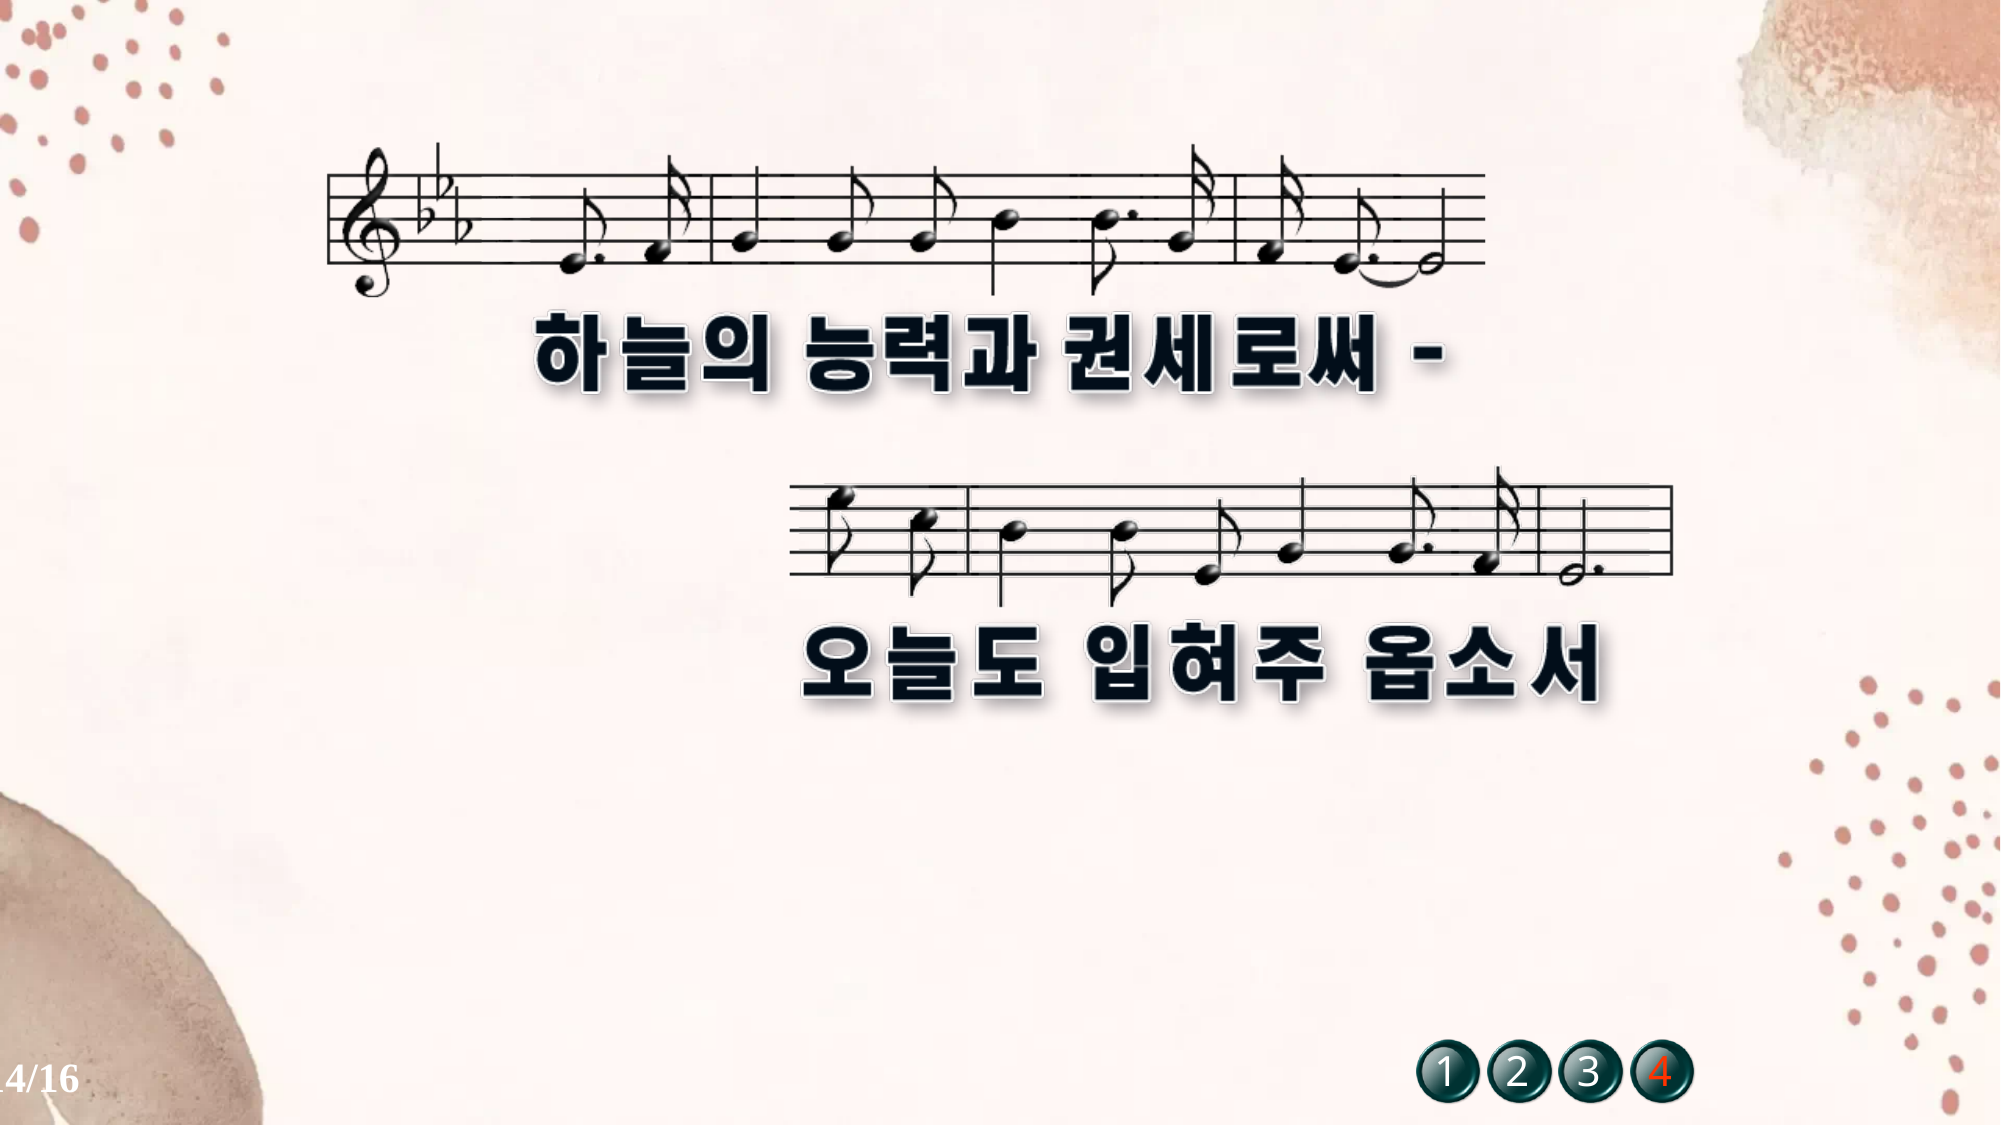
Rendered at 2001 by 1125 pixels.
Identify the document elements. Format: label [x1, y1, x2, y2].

text_box [1555, 1035, 1626, 1106]
text_box [1627, 1035, 1697, 1106]
picture [0, 0, 2001, 1125]
text_box [1413, 1035, 1484, 1106]
text_box [1484, 1035, 1555, 1106]
